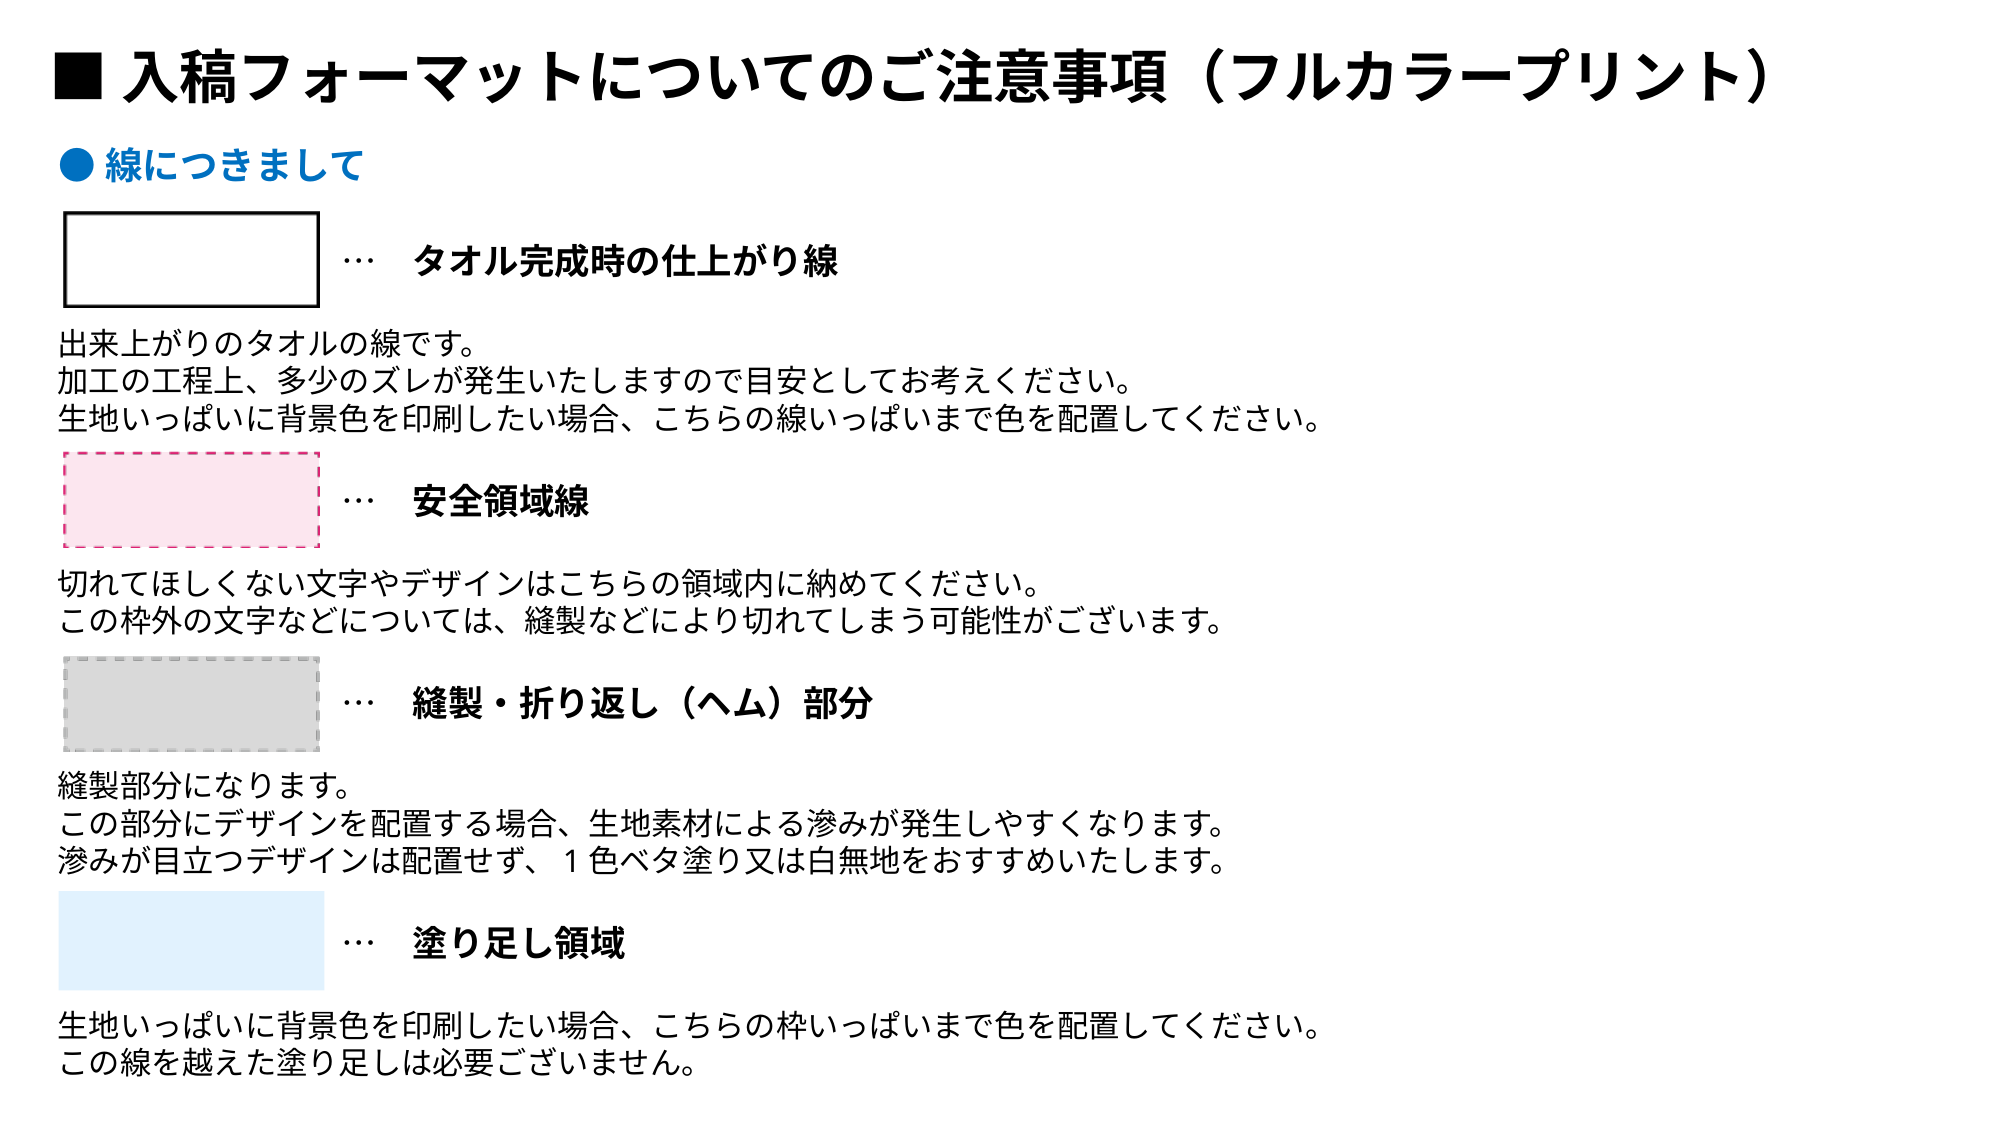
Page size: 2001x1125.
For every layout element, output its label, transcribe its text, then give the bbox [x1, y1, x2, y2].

picture [63, 211, 320, 308]
text_box [58, 890, 325, 992]
text_box … タオル完成時の仕上がり線 出来上がりのタオルの線です。 加工の工程上、多少のズレが発生いたしますので目安としてお考えください。 生地いっぱいに背景色を印刷したい場合、こちらの線いっぱいまで色を配置してください。 … 安全領域線 切れてほしくない文字やデザインはこちらの領域内に納めてください。 この枠外の文字などについては、縫製などにより切れてしまう可能性がございます。 … 縫製・折り返し（ヘム）部分 縫製部分になります。 この部分にデザインを配置する場合、生地素材による滲みが発生しやすくなります。 滲みが目立つデザインは配置せず、1色ベタ塗り又は白無地をおすすめいたします。 … 塗り足し領域 生地いっぱいに背景色を印刷したい場合、こちらの枠いっぱいまで色を配置してください。 この線を越えた塗り足しは必要ございません。 [42, 189, 1927, 1089]
text_box ●線につきまして [43, 134, 1928, 194]
text_box ■入稿フォーマットについてのご注意事項（フルカラープリント） [34, 32, 1819, 118]
picture [63, 451, 320, 548]
picture [63, 656, 320, 752]
